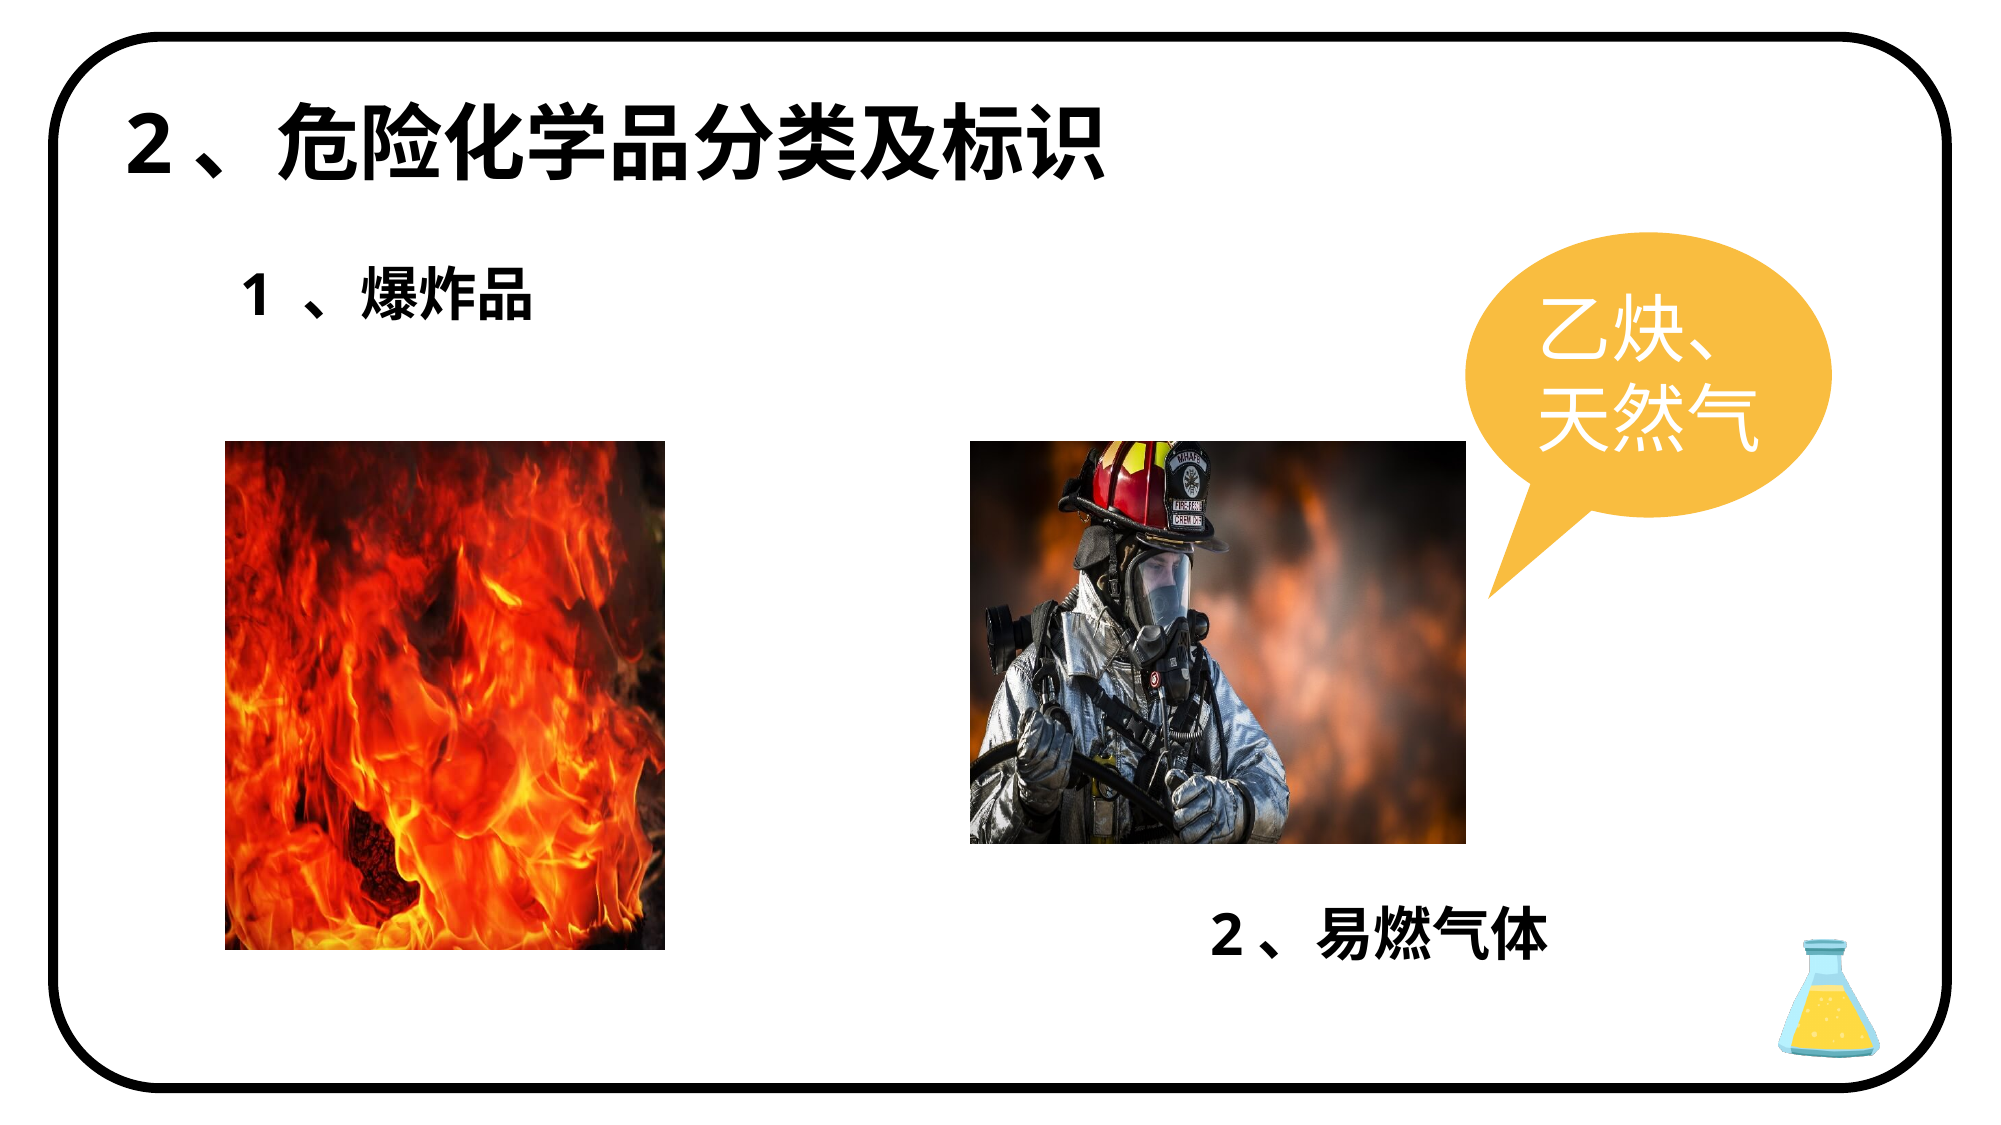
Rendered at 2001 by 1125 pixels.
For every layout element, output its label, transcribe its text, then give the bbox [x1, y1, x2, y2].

picture [224, 441, 665, 951]
text_box 2、危险化学品分类及标识 [110, 82, 1127, 198]
picture [1778, 939, 1880, 1058]
text_box 1 、爆炸品 [225, 249, 613, 335]
text_box 乙炔、天然气 [1465, 232, 1832, 599]
picture [970, 441, 1466, 844]
text_box 2、易燃气体 [1195, 889, 1564, 975]
